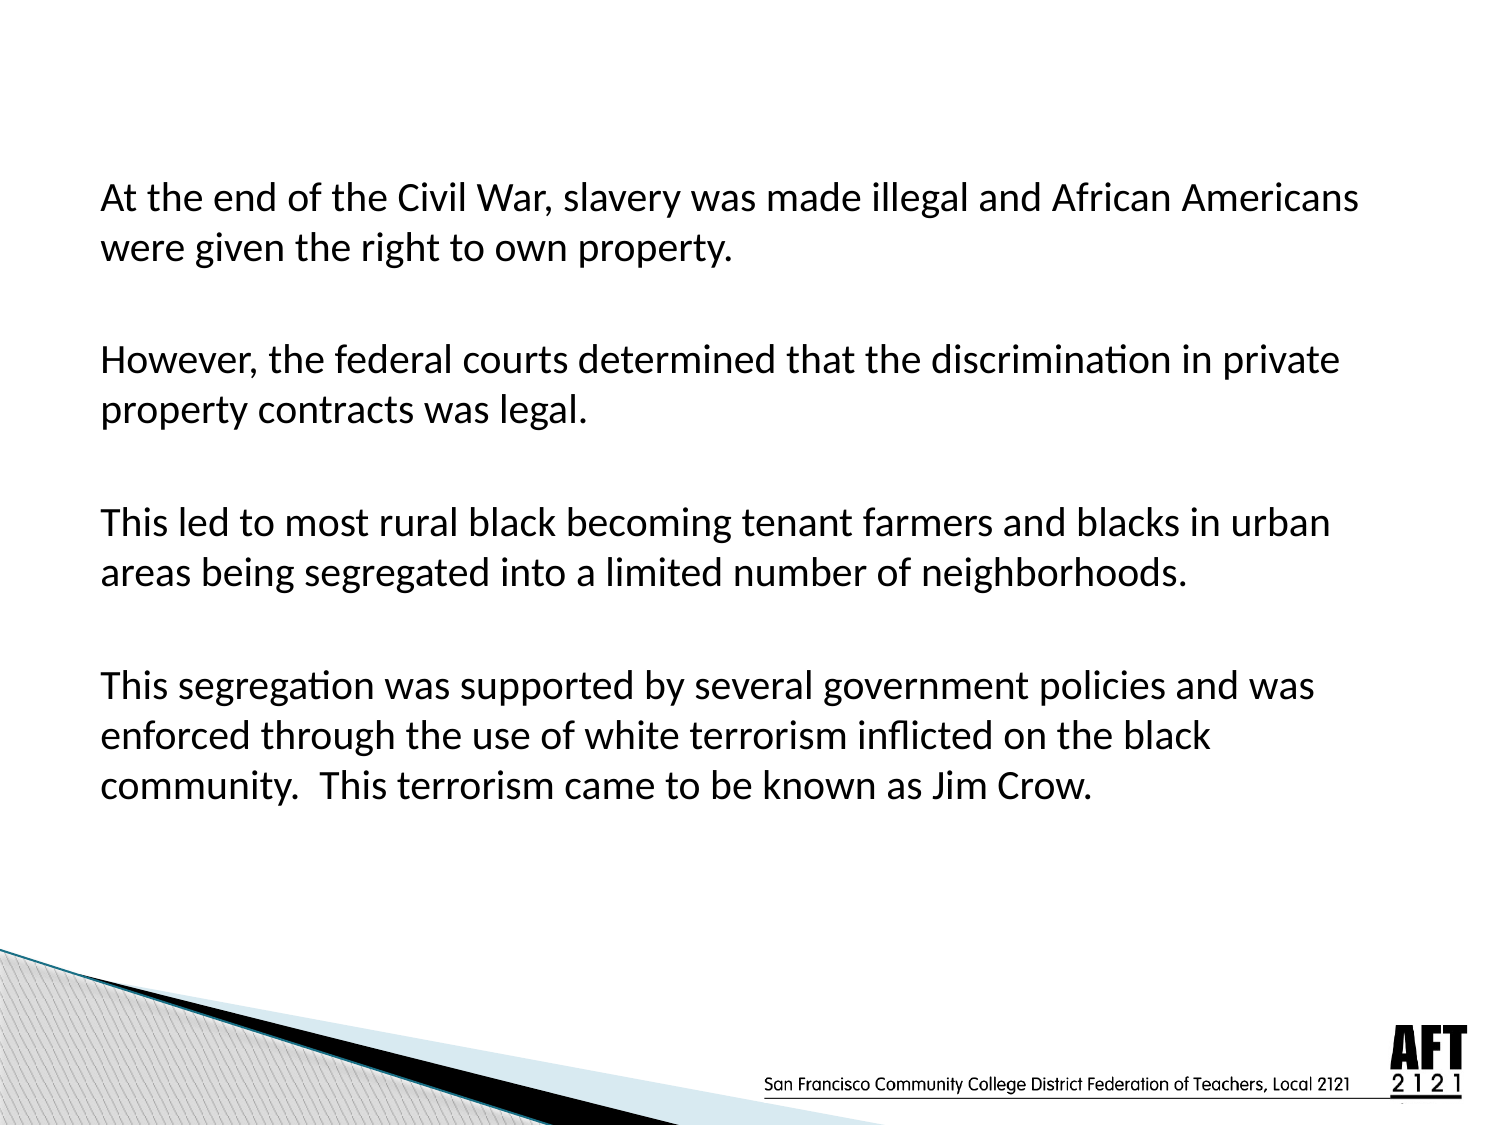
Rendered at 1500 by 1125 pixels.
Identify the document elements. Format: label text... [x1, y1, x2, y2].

title [243, 174, 1257, 207]
list At the end of the Civil War, slavery was made illegal and African Americans were given the right to own property. However, the federal courts determined that the discrimination in private property contracts was legal. This led to most rural black becoming tenant farmers and blacks in urban areas being segregated into a limited number of neighborhoods. This segregation was supported by several government policies and was enforced through the use of white terrorism inflicted on the black community. This terrorism came to be known as Jim Crow. [85, 59, 1389, 963]
picture [764, 1066, 1391, 1103]
